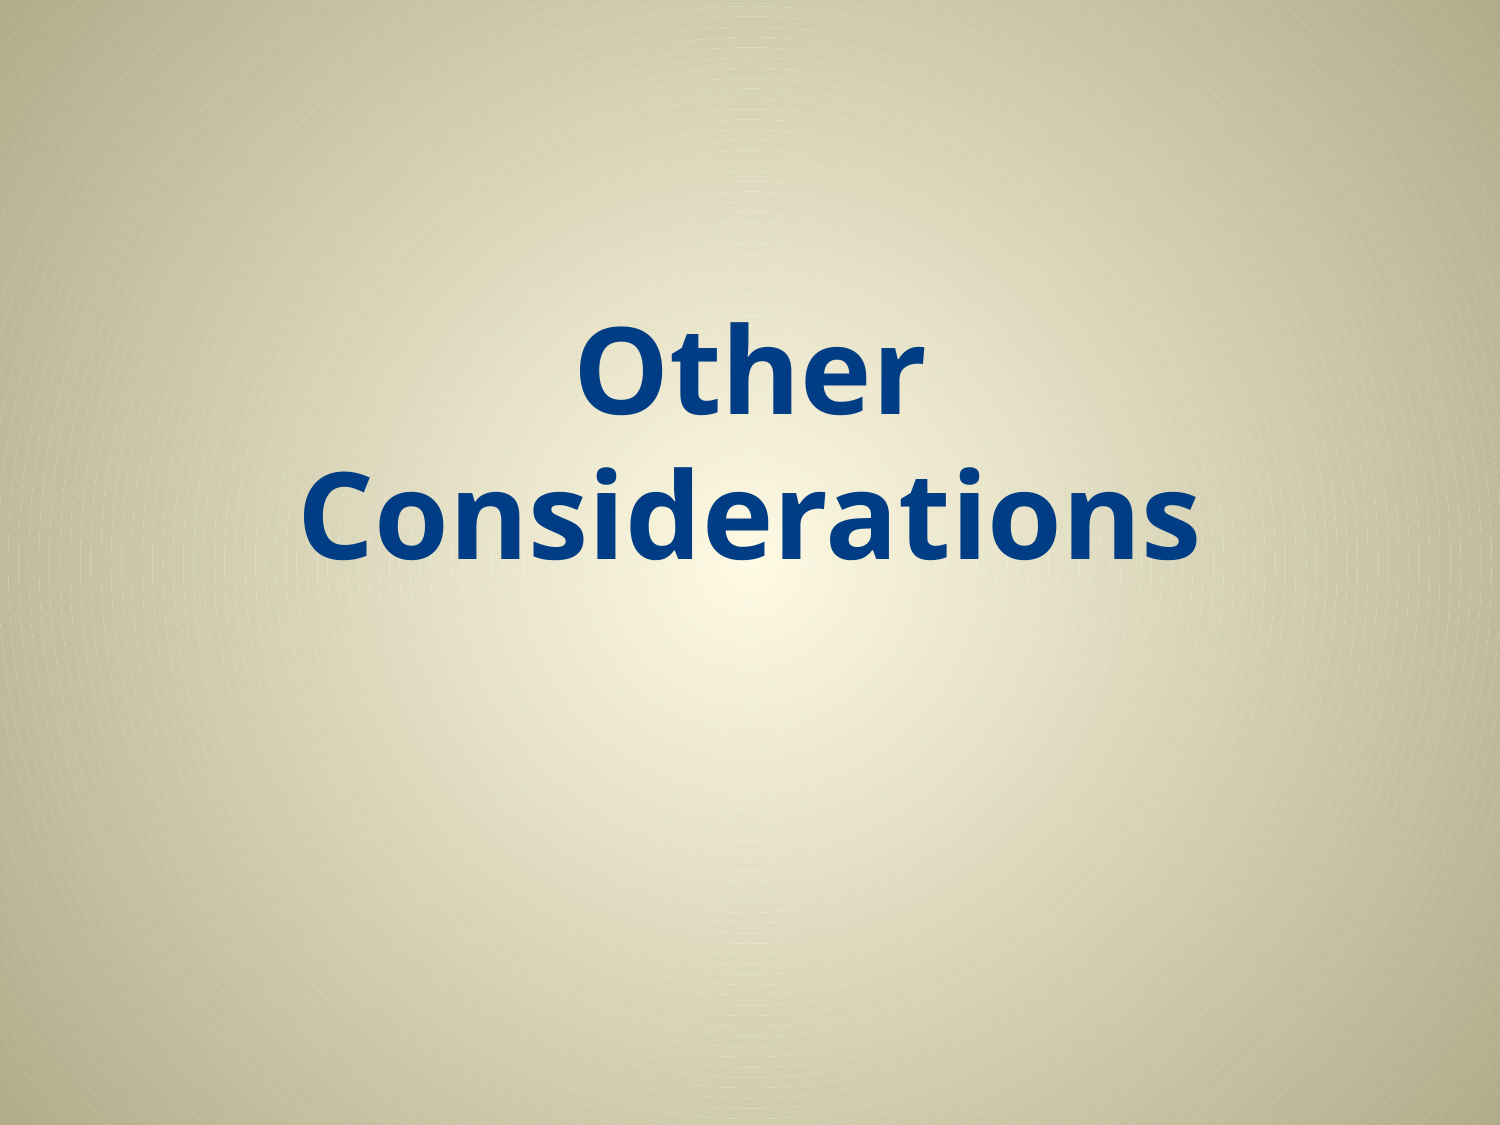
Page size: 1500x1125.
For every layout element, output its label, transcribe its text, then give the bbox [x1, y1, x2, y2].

title Other Considerations [112, 162, 1388, 591]
